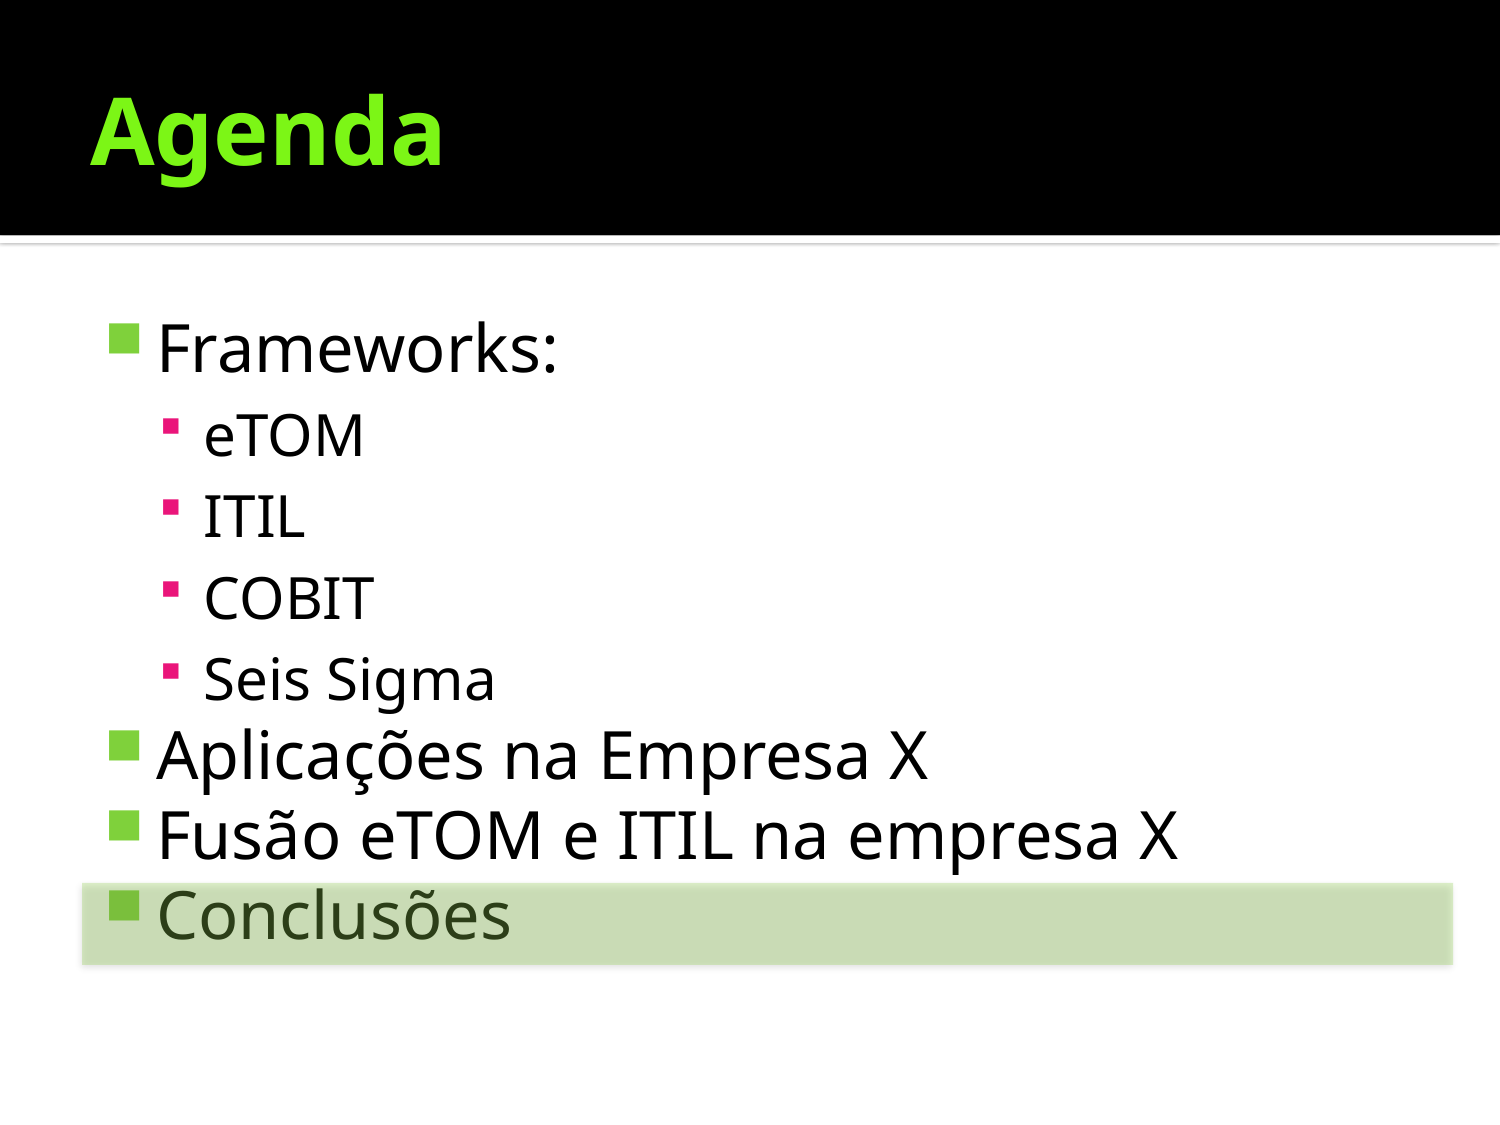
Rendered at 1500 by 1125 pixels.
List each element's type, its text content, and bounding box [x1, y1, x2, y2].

list Frameworks: eTOM ITIL COBIT Seis Sigma Aplicações na Empresa X Fusão eTOM e ITIL na empresa X Conclusões [75, 291, 1425, 1079]
text_box [81, 882, 1454, 965]
title Agenda [75, 25, 1425, 231]
